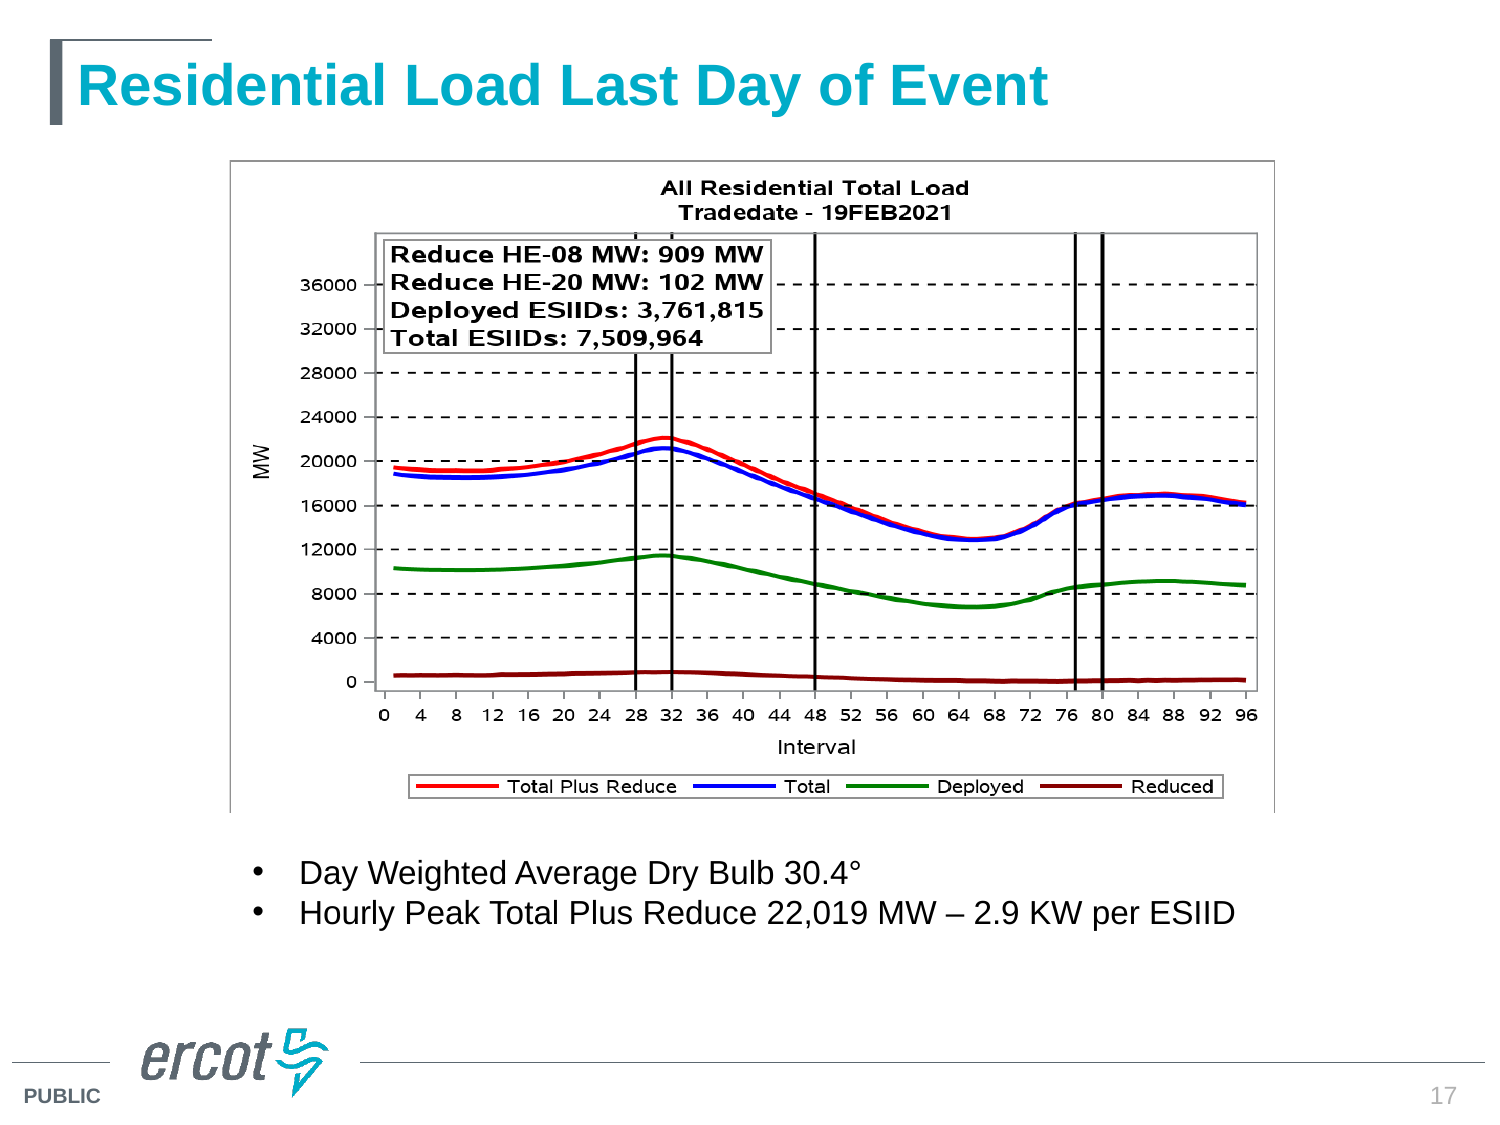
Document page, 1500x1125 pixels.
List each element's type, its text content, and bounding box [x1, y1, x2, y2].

text_box Day Weighted Average Dry Bulb 30.4° Hourly Peak Total Plus Reduce 22,019 MW – 2.9 KW per ESIID [237, 843, 1263, 939]
picture [229, 160, 1276, 813]
picture [137, 1024, 332, 1100]
slide_number 17 [1400, 1076, 1488, 1113]
title Residential Load Last Day of Event [62, 39, 1450, 125]
